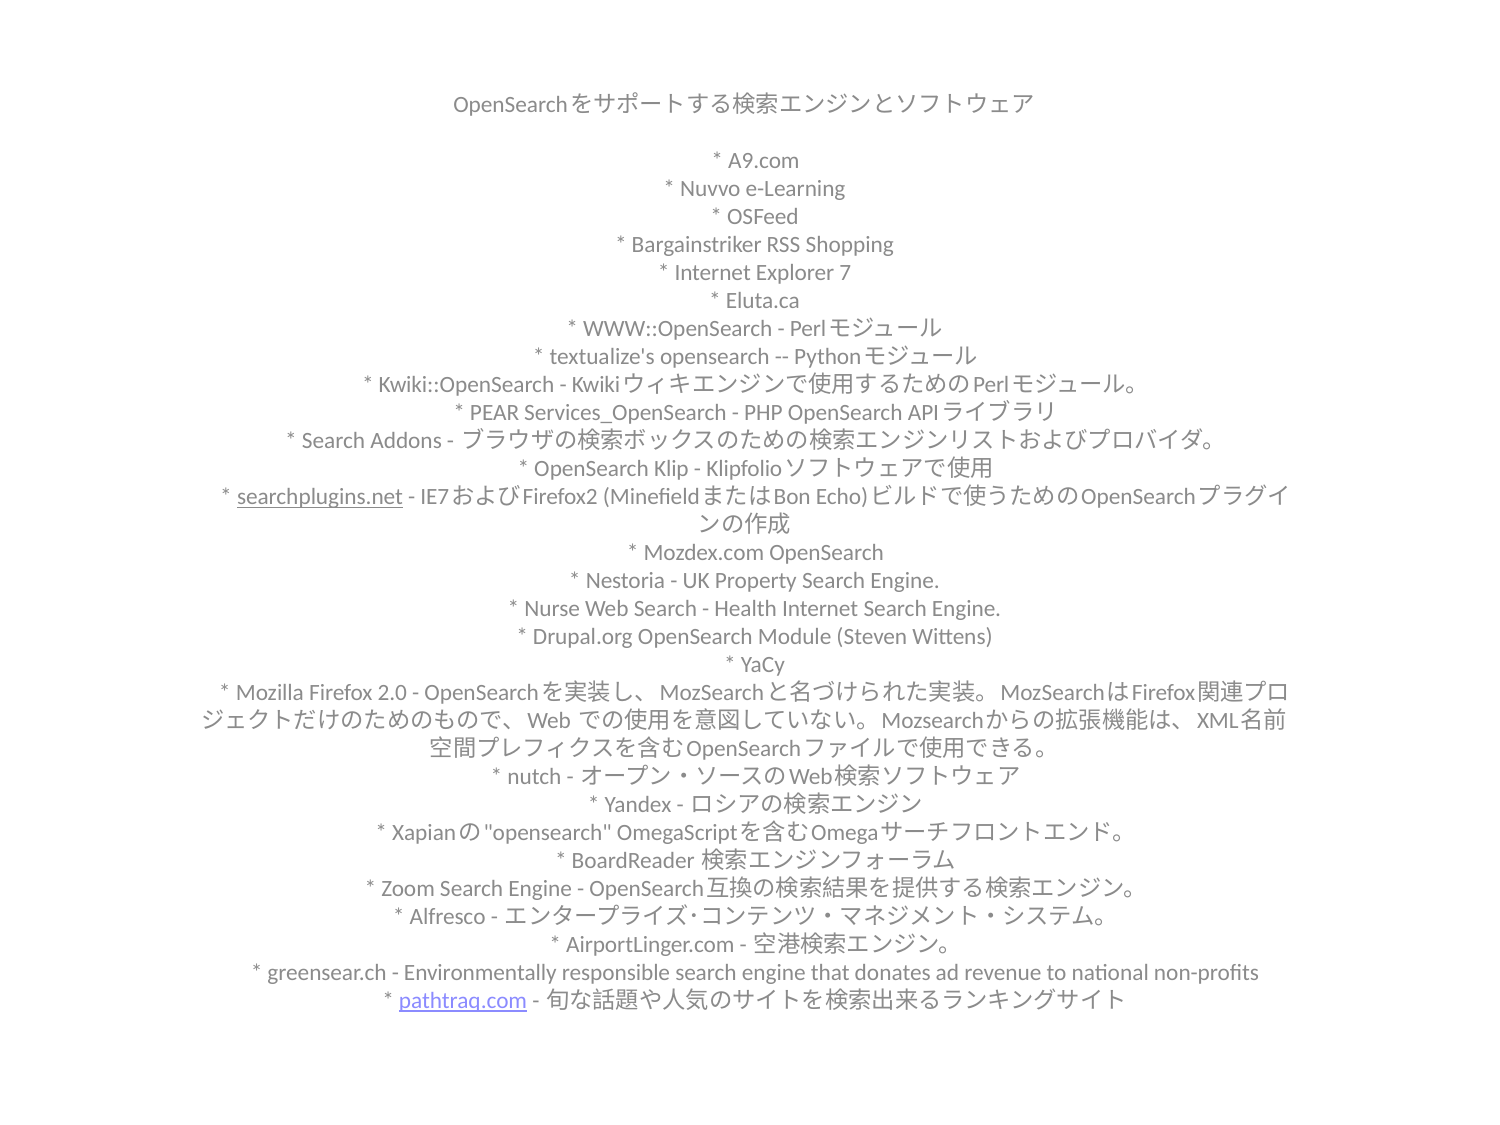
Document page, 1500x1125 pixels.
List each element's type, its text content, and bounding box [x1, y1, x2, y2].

subtitle OpenSearchをサポートする検索エンジンとソフトウェア * A9.com * Nuvvo e-Learning * OSFeed * Bargainstriker RSS Shopping * Internet Explorer 7 * Eluta.ca * WWW::OpenSearch - Perlモジュール * textualize's opensearch -- Pythonモジュール * Kwiki::OpenSearch - Kwikiウィキエンジンで使用するためのPerlモジュール。 * PEAR Services_OpenSearch - PHP OpenSearch APIライブラリ * Search Addons - ブラウザの検索ボックスのための検索エンジンリストおよびプロバイダ。 * OpenSearch Klip - Klipfolioソフトウェアで使用 * searchplugins.net - IE7およびFirefox2 (MinefieldまたはBon Echo)ビルドで使うためのOpenSearchプラグインの作成 * Mozdex.com OpenSearch * Nestoria - UK Property Search Engine. * Nurse Web Search - Health Internet Search Engine. * Drupal.org OpenSearch Module (Steven Wittens) * YaCy * Mozilla Firefox 2.0 - OpenSearchを実装し、MozSearchと名づけられた実装。MozSearchはFirefox関連プロジェクトだけのためのもので、Web での使用を意図していない。Mozsearchからの拡張機能は、XML名前空間プレフィクスを含むOpenSearchファイルで使用できる。 * nutch - オープン・ソースのWeb検索ソフトウェア * Yandex - ロシアの検索エンジン * Xapianの"opensearch" OmegaScriptを含むOmegaサーチフロントエンド。 * BoardReader 検索エンジンフォーラム * Zoom Search Engine - OpenSearch互換の検索結果を提供する検索エンジン。 * Alfresco - エンタープライズ･コンテンツ・マネジメント・システム。 * AirportLinger.com - 空港検索エンジン。 * greensear.ch - Environmentally responsible search engine that donates ad revenue to national non-profits * pathtraq.com - 旬な話題や人気のサイトを検索出来るランキングサイト [175, 82, 1313, 1079]
